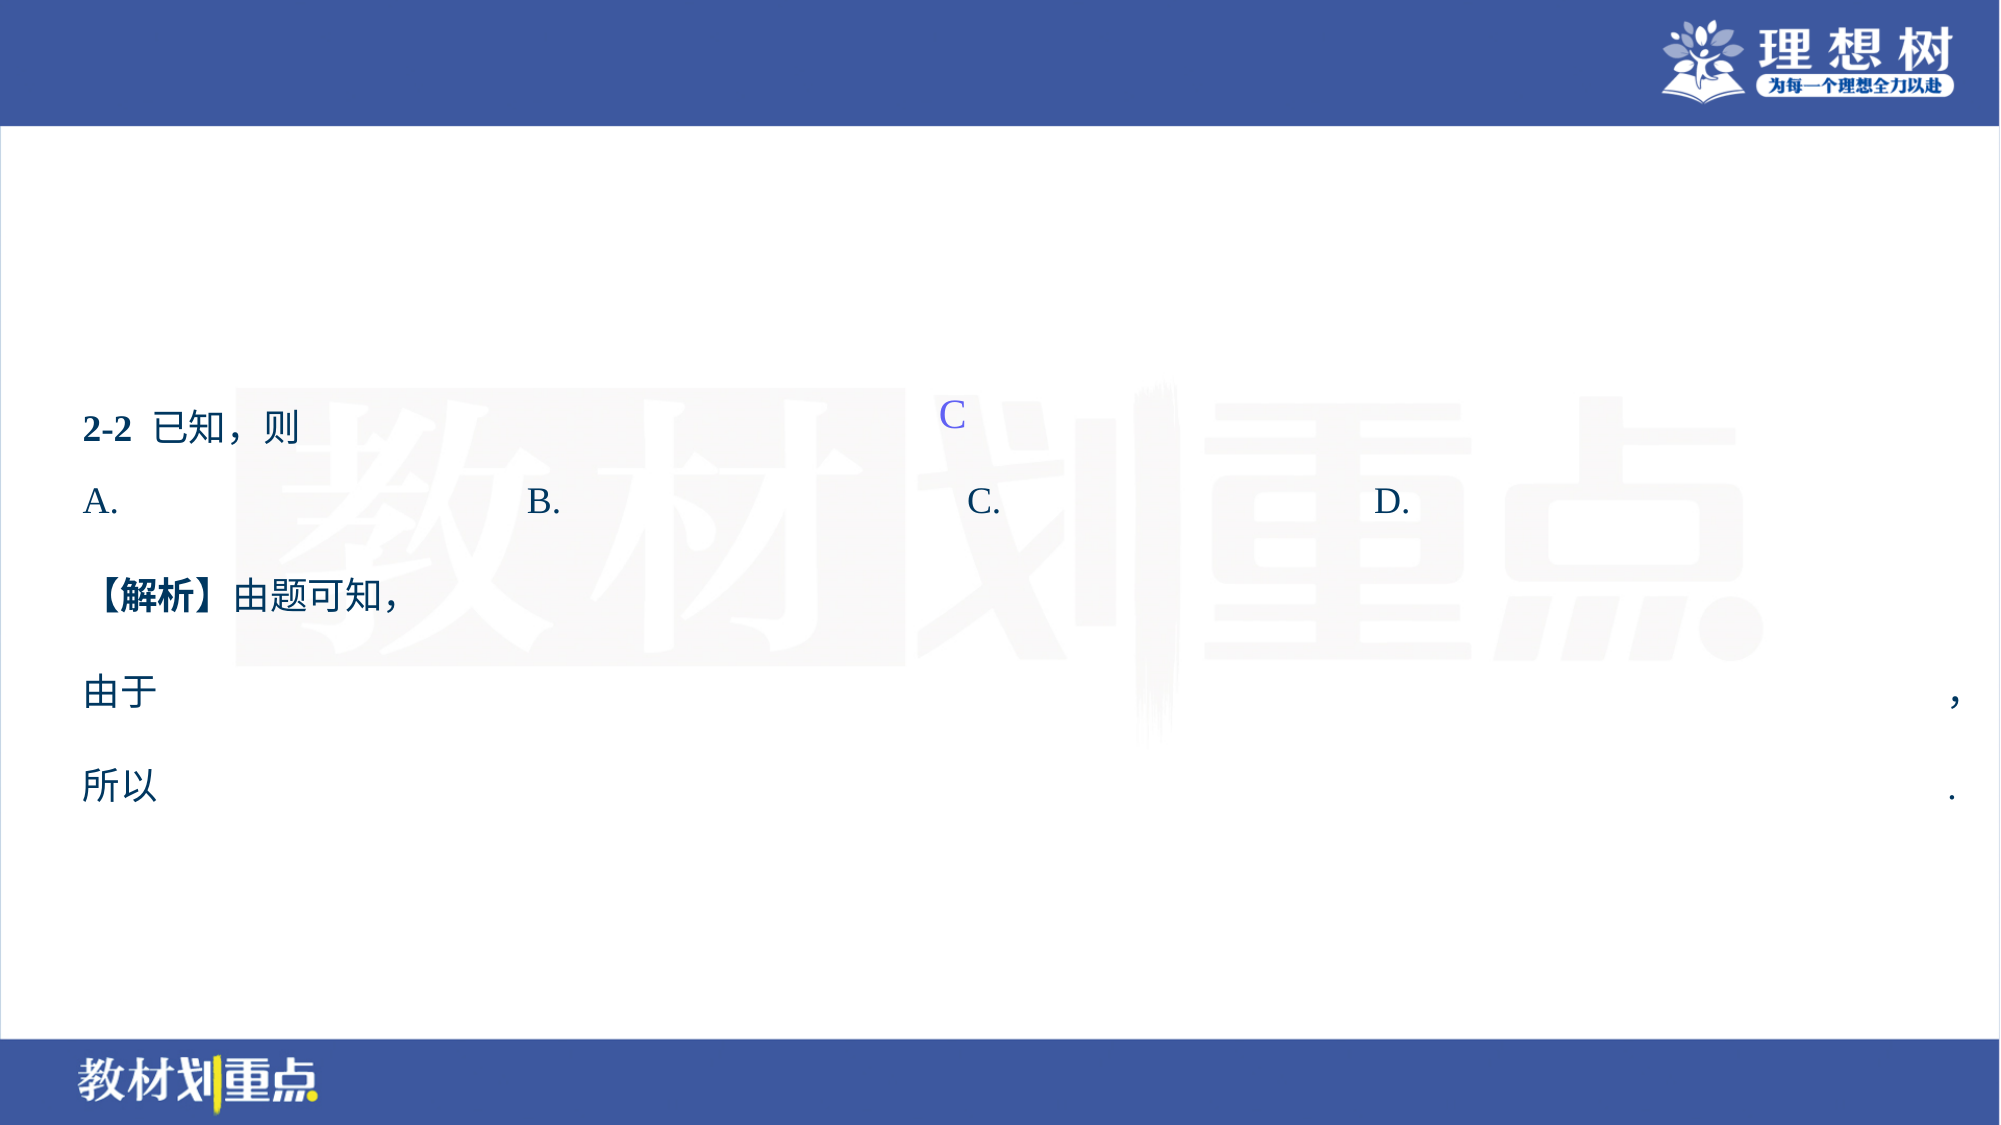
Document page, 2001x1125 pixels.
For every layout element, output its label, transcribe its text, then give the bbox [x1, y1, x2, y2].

picture [0, 0, 2000, 1125]
text_box C [923, 385, 982, 436]
